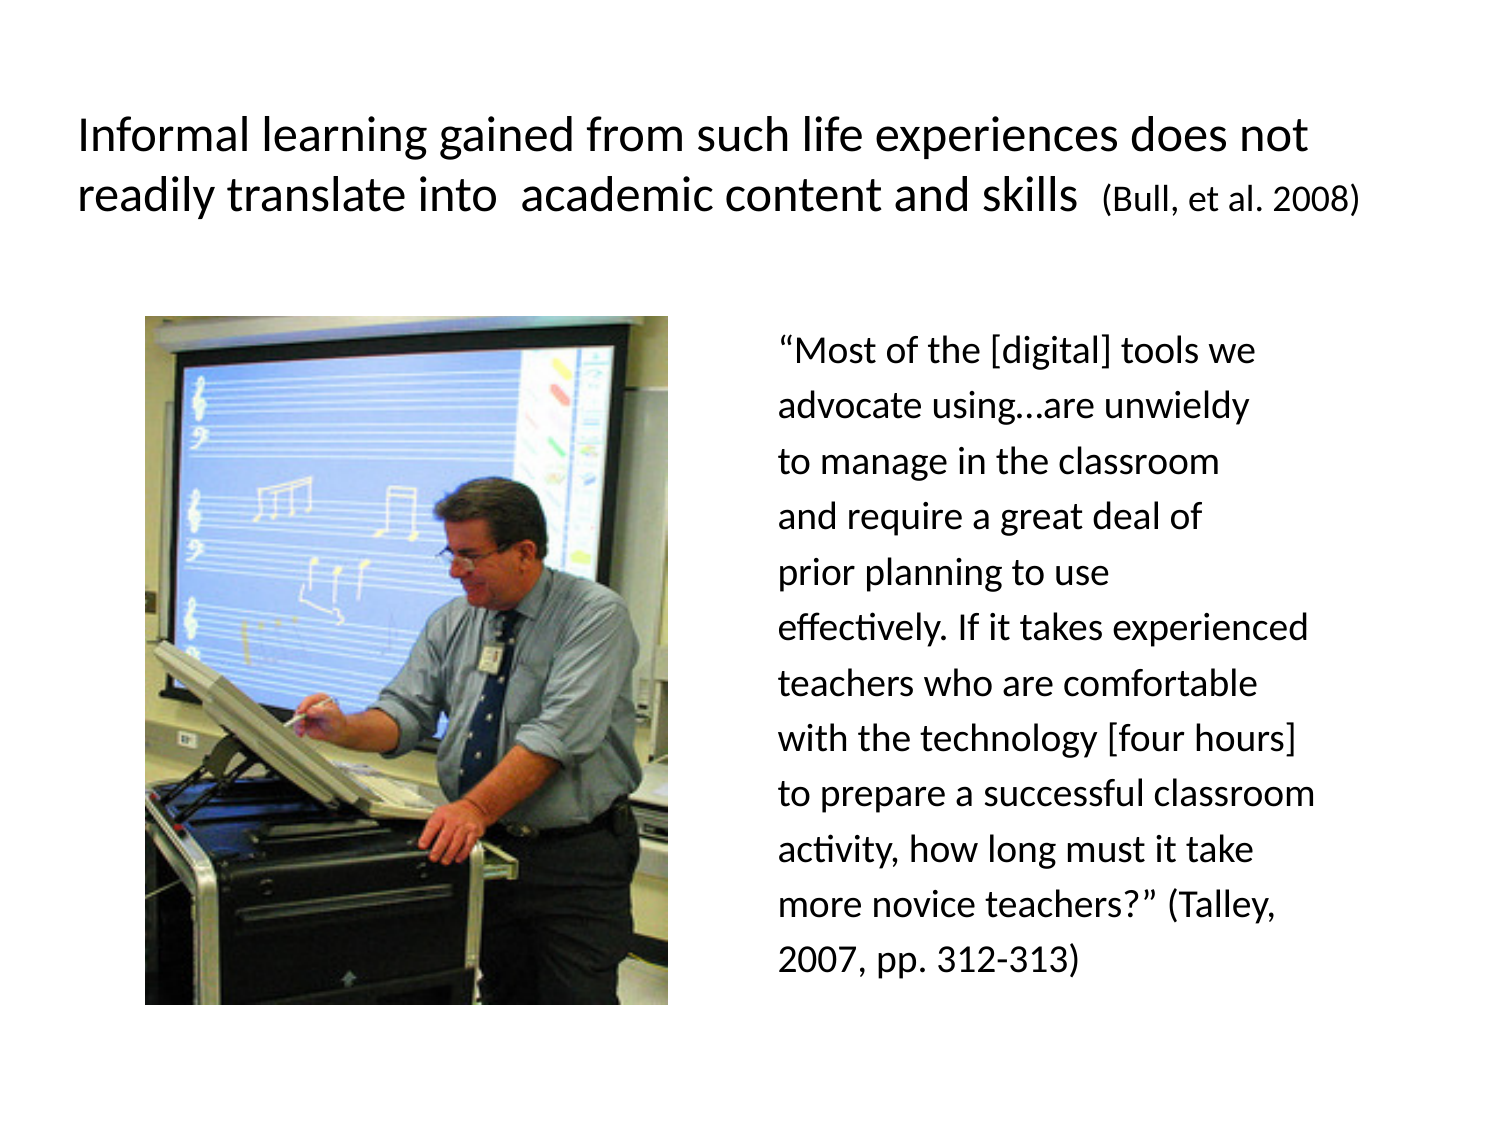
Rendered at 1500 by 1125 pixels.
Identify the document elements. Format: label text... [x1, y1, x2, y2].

title Informal learning gained from such life experiences does not readily translate into academic content and skills (Bull, et al. 2008) [62, 80, 1413, 317]
list “Most of the [digital] tools we advocate using…are unwieldy to manage in the classroom and require a great deal of prior planning to use effectively. If it takes experienced teachers who are comfortable with the technology [four hours] to prepare a successful classroom activity, how long must it take more novice teachers?” (Talley, 2007, pp. 312-313) [762, 316, 1425, 1005]
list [74, 316, 738, 1006]
